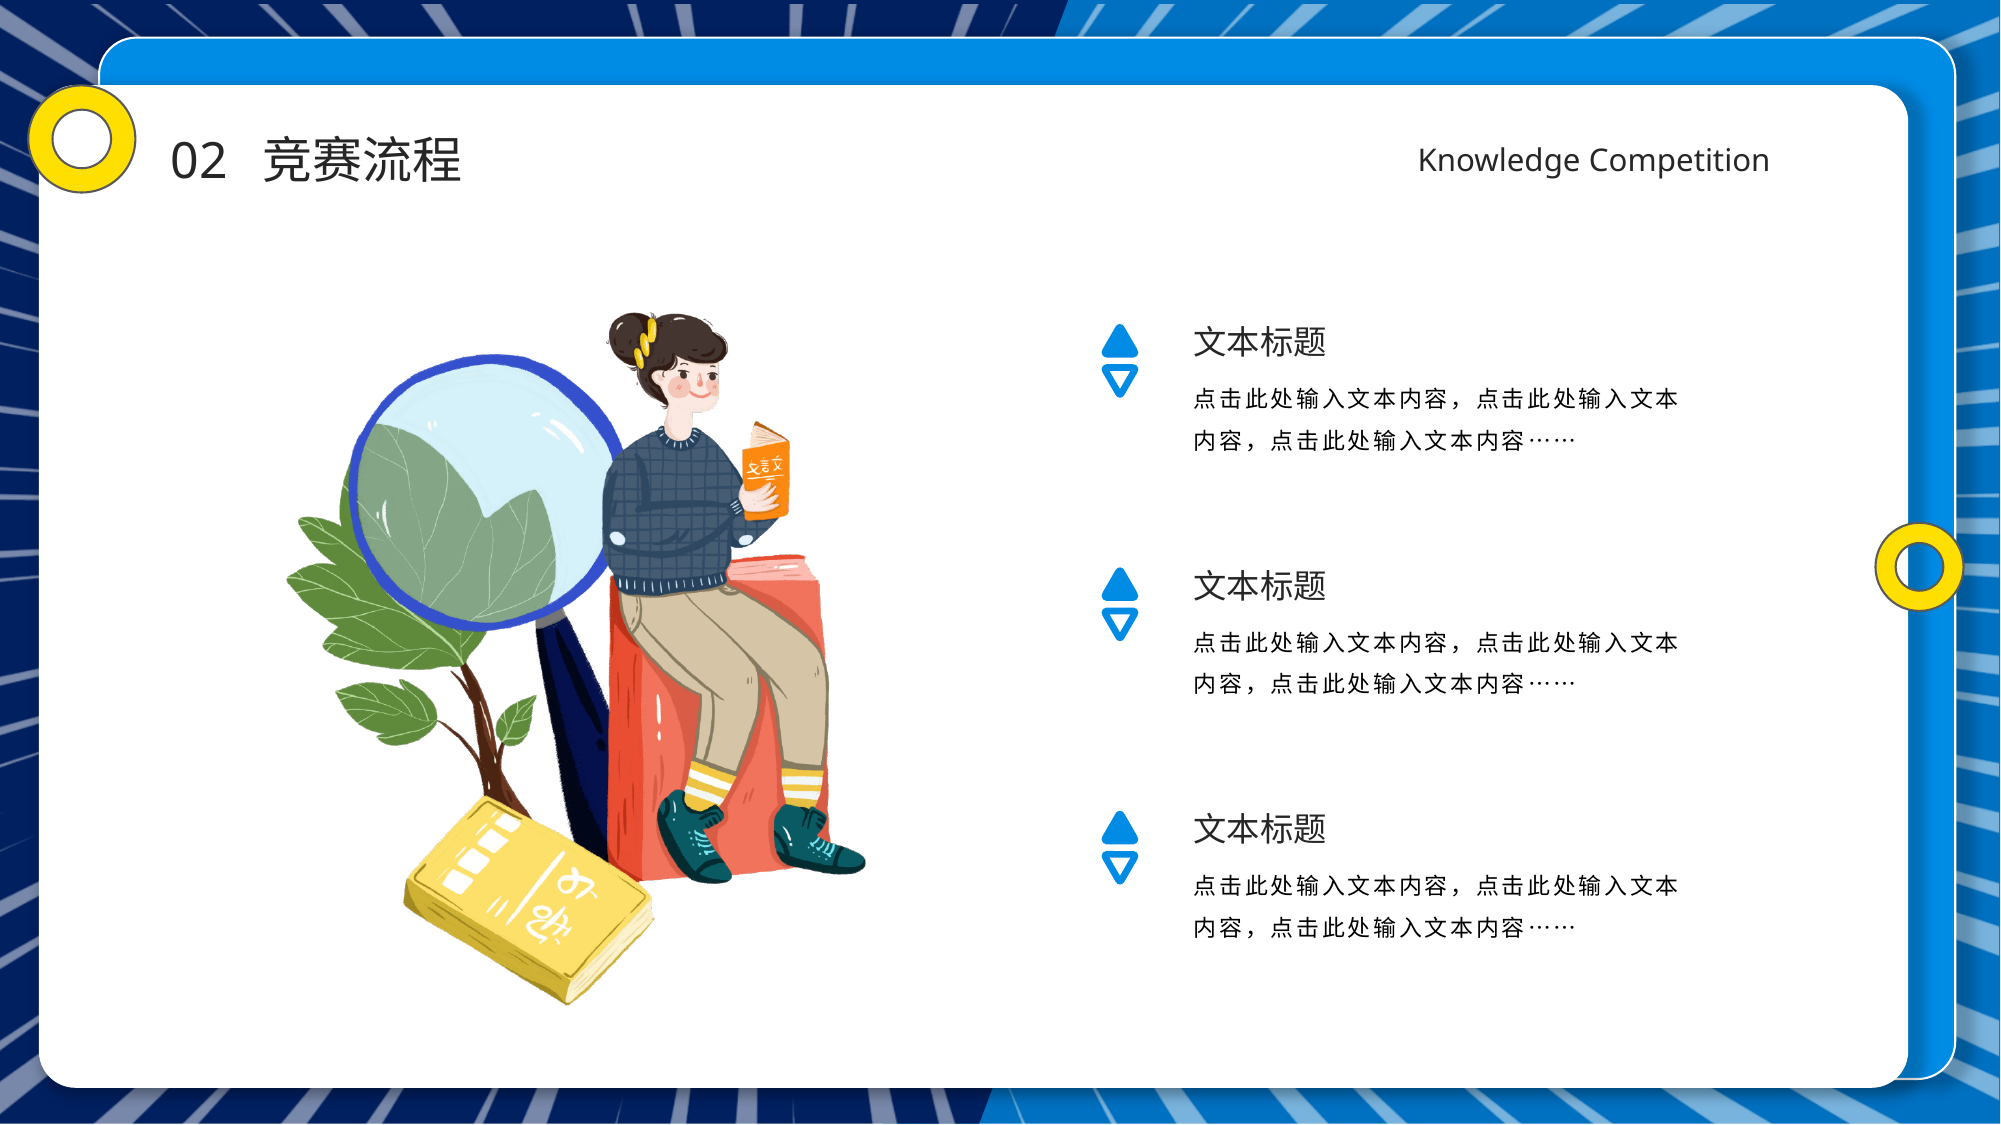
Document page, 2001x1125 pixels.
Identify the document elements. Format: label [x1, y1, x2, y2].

text_box [1101, 306, 1705, 480]
text_box [151, 121, 1877, 198]
text_box [1101, 793, 1705, 967]
text_box [1101, 550, 1705, 723]
picture [270, 207, 941, 1025]
